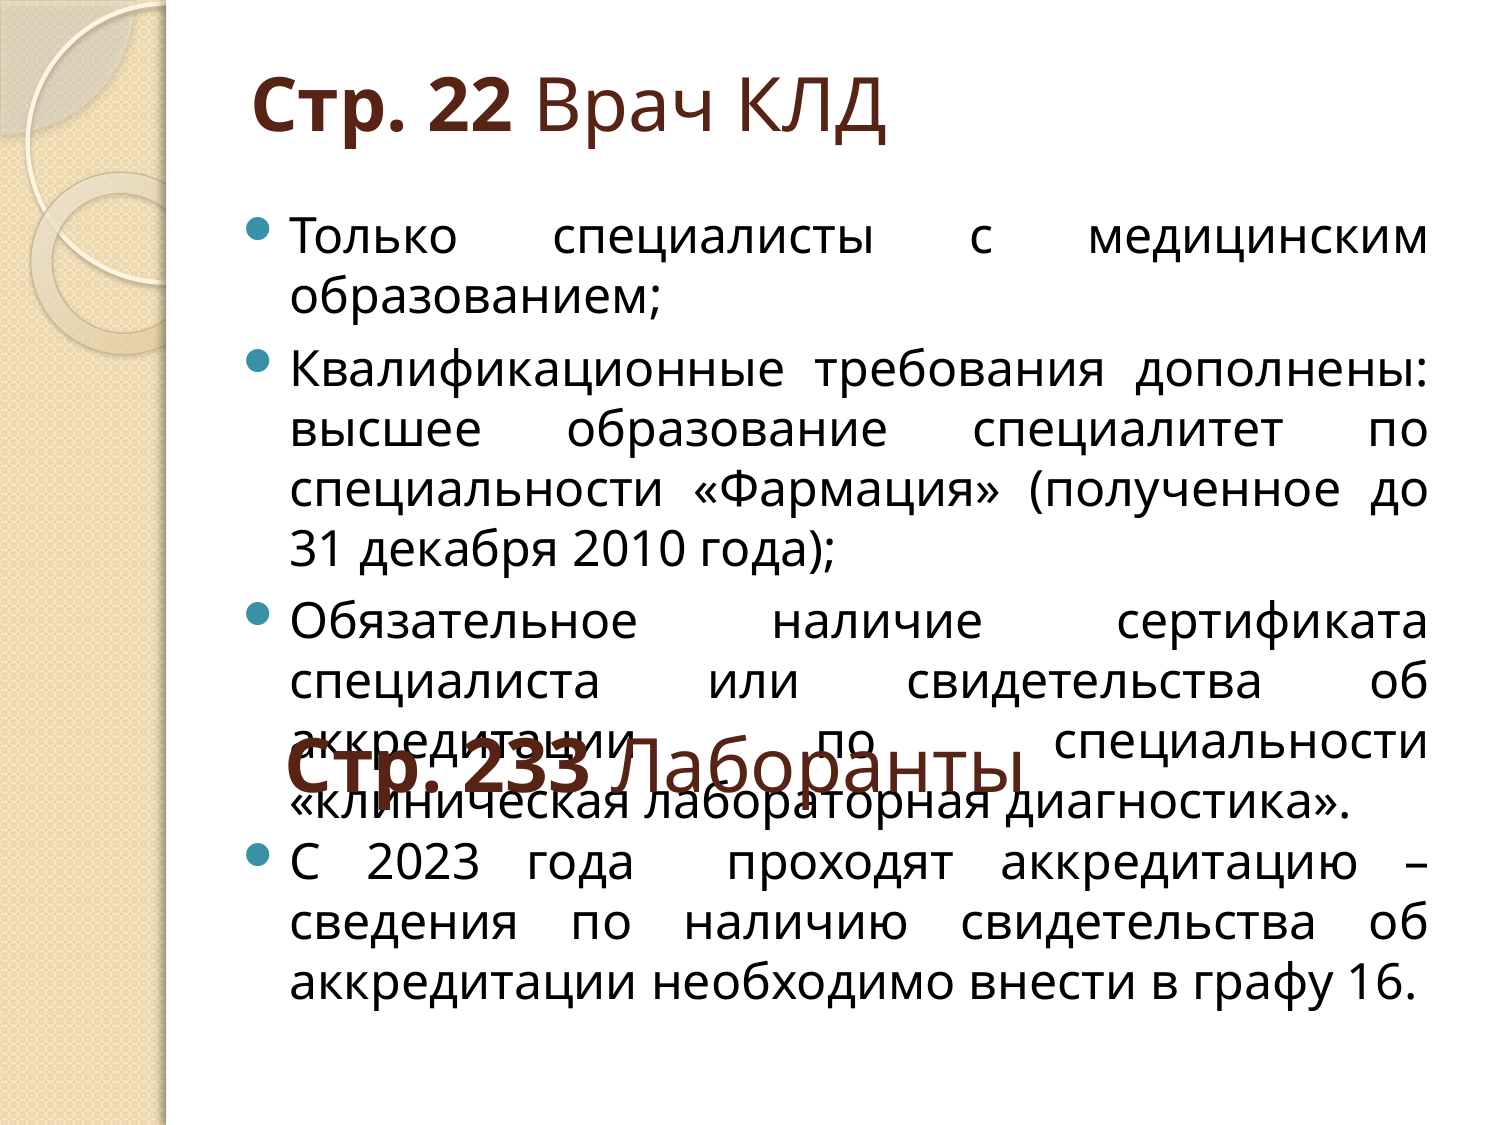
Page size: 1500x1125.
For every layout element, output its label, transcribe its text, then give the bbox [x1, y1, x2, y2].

text_box Стр. 233 Лаборанты [269, 668, 1500, 857]
text_box С 2023 года проходят аккредитацию – сведения по наличию свидетельства об аккредитации необходимо внести в графу 16. [214, 822, 1445, 1012]
title Стр. 22 Врач КЛД [235, 7, 1466, 195]
text_box Только специалисты с медицинским образованием; Квалификационные требования дополнены: высшее образование специалитет по специальности «Фармация» (полученное до 31 декабря 2010 года); Обязательное наличие сертификата специалиста или свидетельства об аккредитации по специальности «клиническая лабораторная диагностика». [214, 196, 1445, 457]
